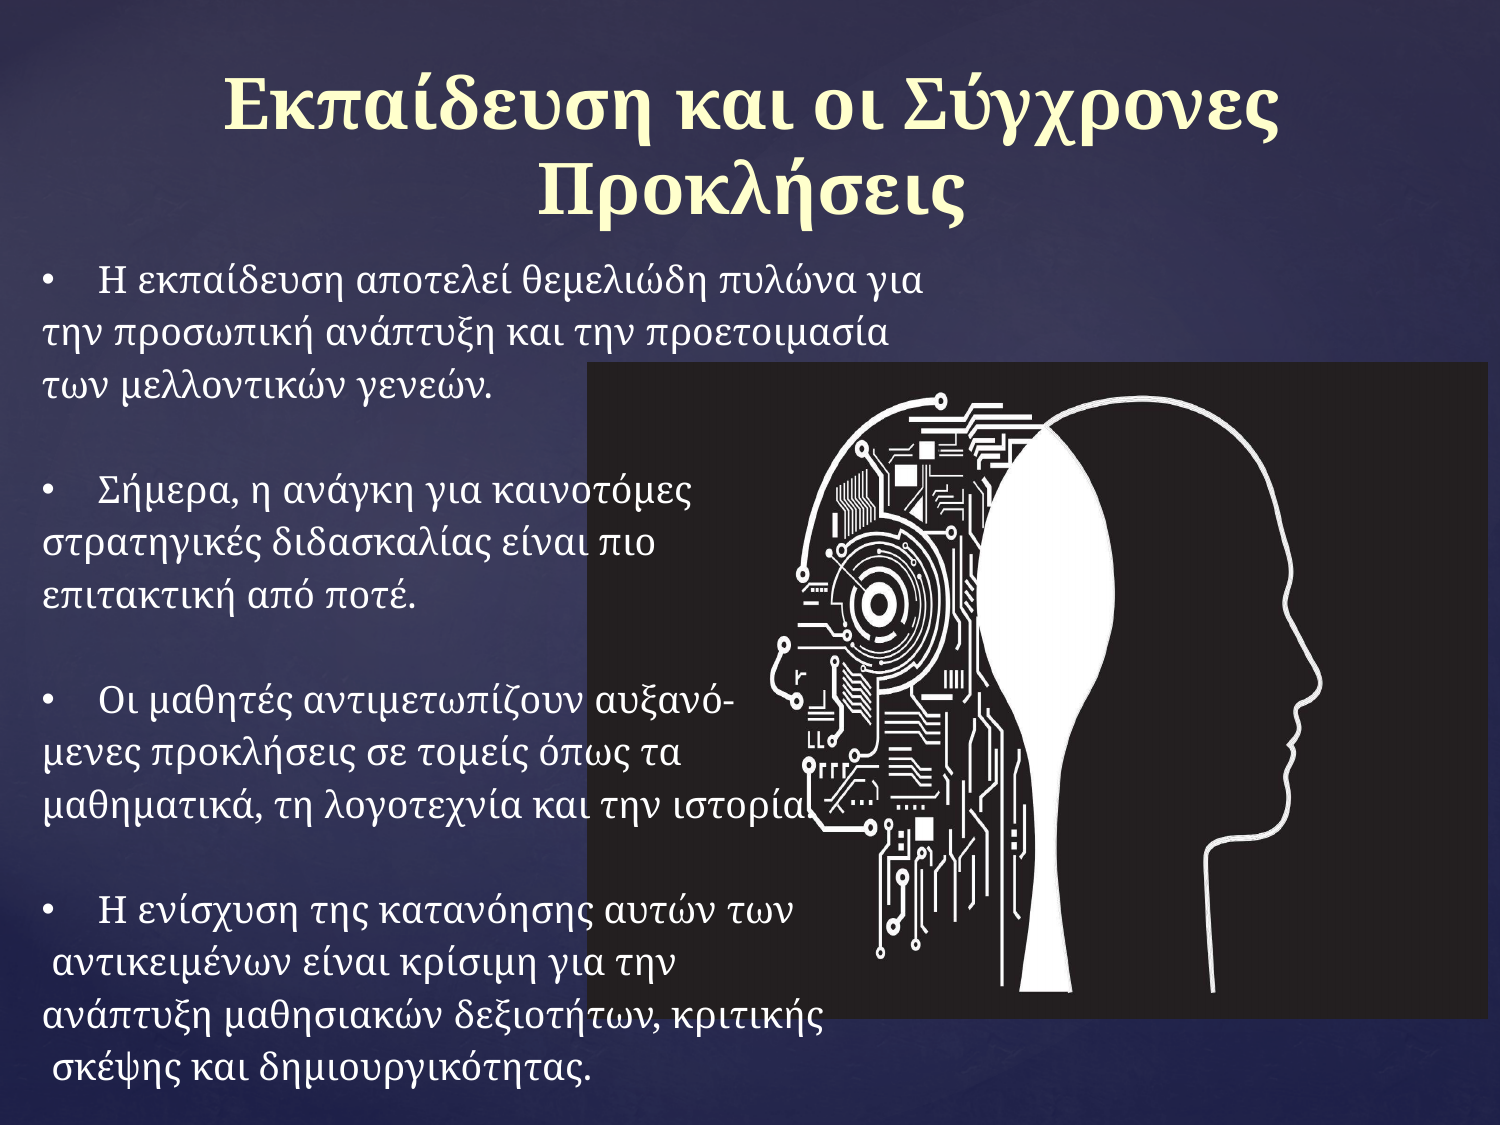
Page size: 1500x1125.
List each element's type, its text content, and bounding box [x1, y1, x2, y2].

text_box Η εκπαίδευση αποτελεί θεμελιώδη πυλώνα για την προσωπική ανάπτυξη και την προετοιμασία των μελλοντικών γενεών. Σήμερα, η ανάγκη για καινοτόμες στρατηγικές διδασκαλίας είναι πιο επιτακτική από ποτέ. Οι μαθητές αντιμετωπίζουν αυξανό- μενες προκλήσεις σε τομείς όπως τα μαθηματικά, τη λογοτεχνία και την ιστορία. Η ενίσχυση της κατανόησης αυτών των αντικειμένων είναι κρίσιμη για την ανάπτυξη μαθησιακών δεξιοτήτων, κριτικής σκέψης και δημιουργικότητας. [26, 248, 1388, 1019]
text_box Εκπαίδευση και οι Σύγχρονες Προκλήσεις [76, 49, 1427, 237]
picture [586, 361, 1488, 1019]
